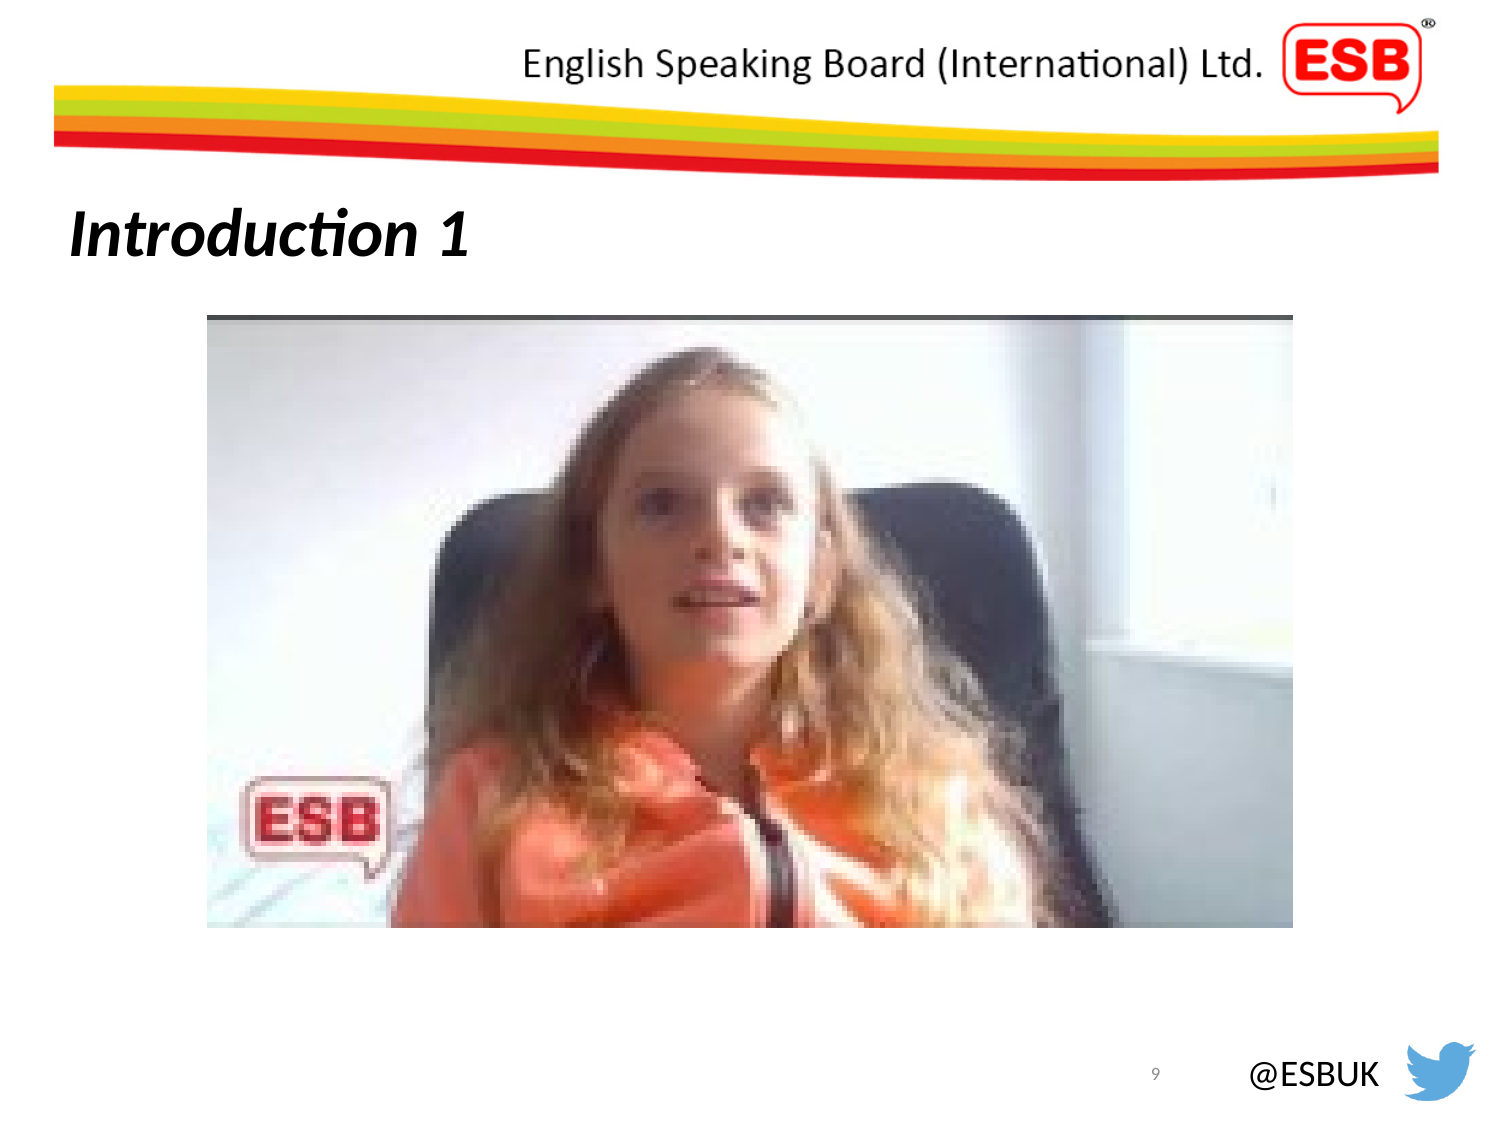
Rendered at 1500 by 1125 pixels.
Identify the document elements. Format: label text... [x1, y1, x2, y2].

slide_number 9 [930, 1042, 1176, 1103]
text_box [206, 314, 1294, 929]
picture [1404, 1042, 1476, 1101]
title Introduction 1 [53, 125, 1347, 343]
picture [0, 0, 1500, 189]
